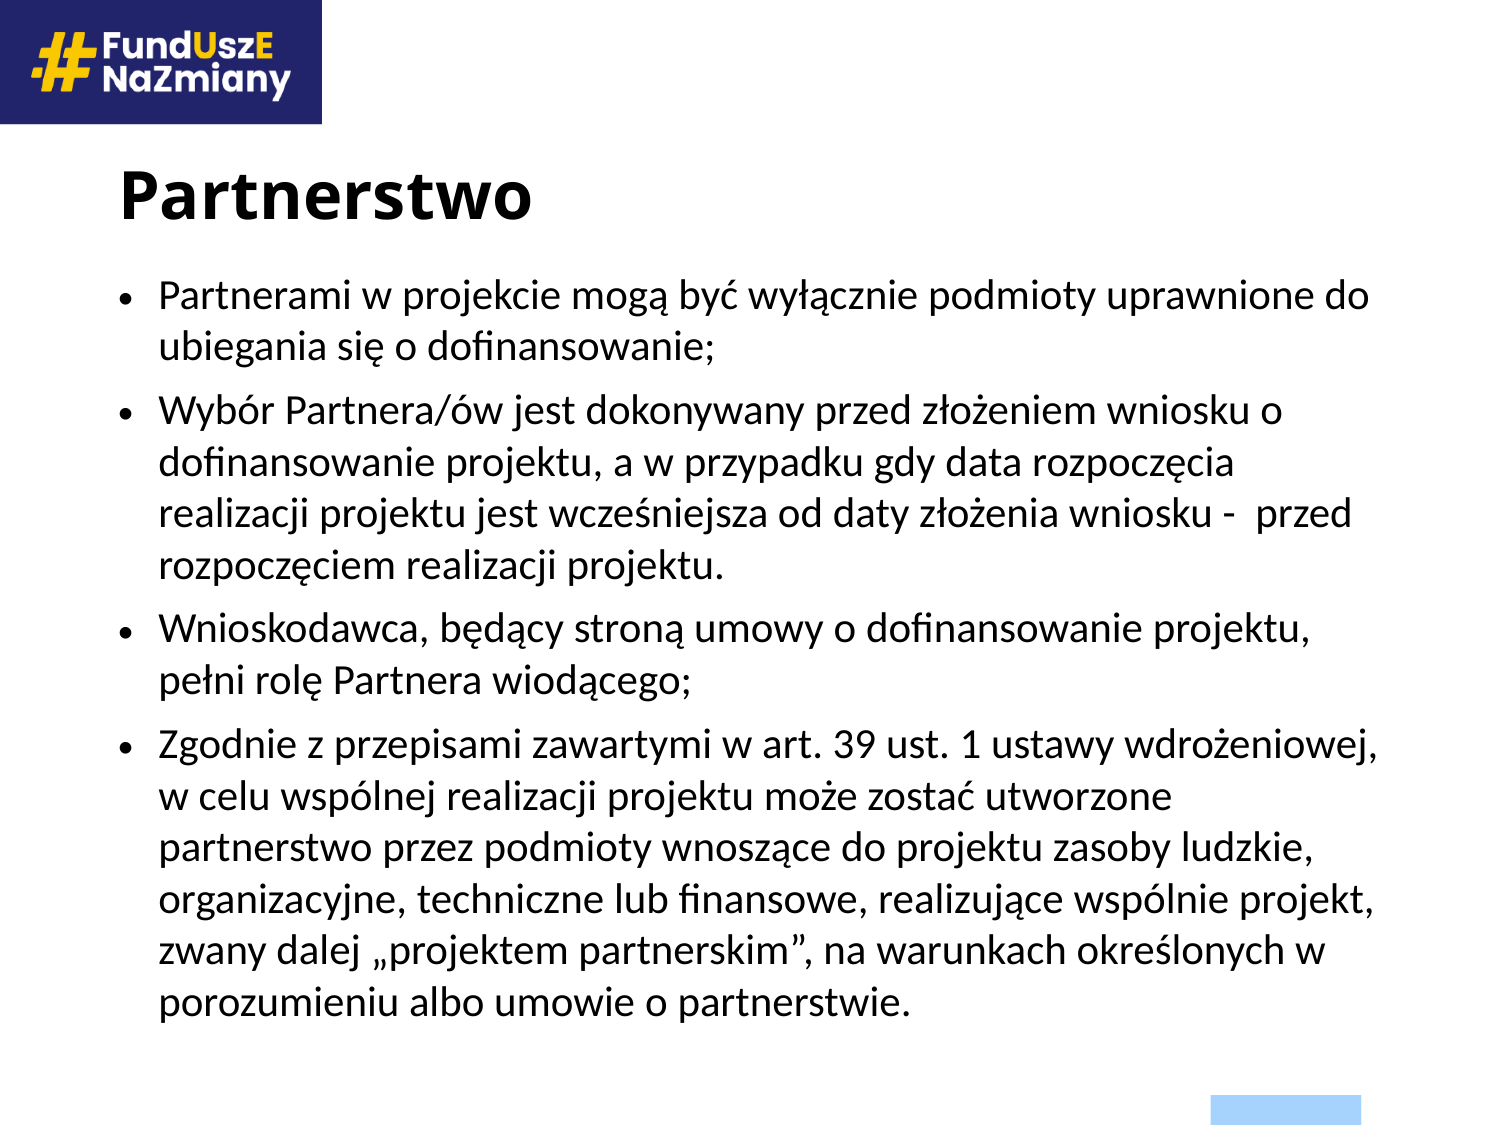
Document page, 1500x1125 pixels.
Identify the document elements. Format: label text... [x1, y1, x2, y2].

list Partnerami w projekcie mogą być wyłącznie podmioty uprawnione do ubiegania się o dofinansowanie; Wybór Partnera/ów jest dokonywany przed złożeniem wniosku o dofinansowanie projektu, a w przypadku gdy data rozpoczęcia realizacji projektu jest wcześniejsza od daty złożenia wniosku - przed rozpoczęciem realizacji projektu. Wnioskodawca, będący stroną umowy o dofinansowanie projektu, pełni rolę Partnera wiodącego; Zgodnie z przepisami zawartymi w art. 39 ust. 1 ustawy wdrożeniowej, w celu wspólnej realizacji projektu może zostać utworzone partnerstwo przez podmioty wnoszące do projektu zasoby ludzkie, organizacyjne, techniczne lub finansowe, realizujące wspólnie projekt, zwany dalej „projektem partnerskim”, na warunkach określonych w porozumieniu albo umowie o partnerstwie. [103, 260, 1397, 1088]
picture [0, 0, 1500, 1125]
title Partnerstwo [103, 139, 1397, 250]
